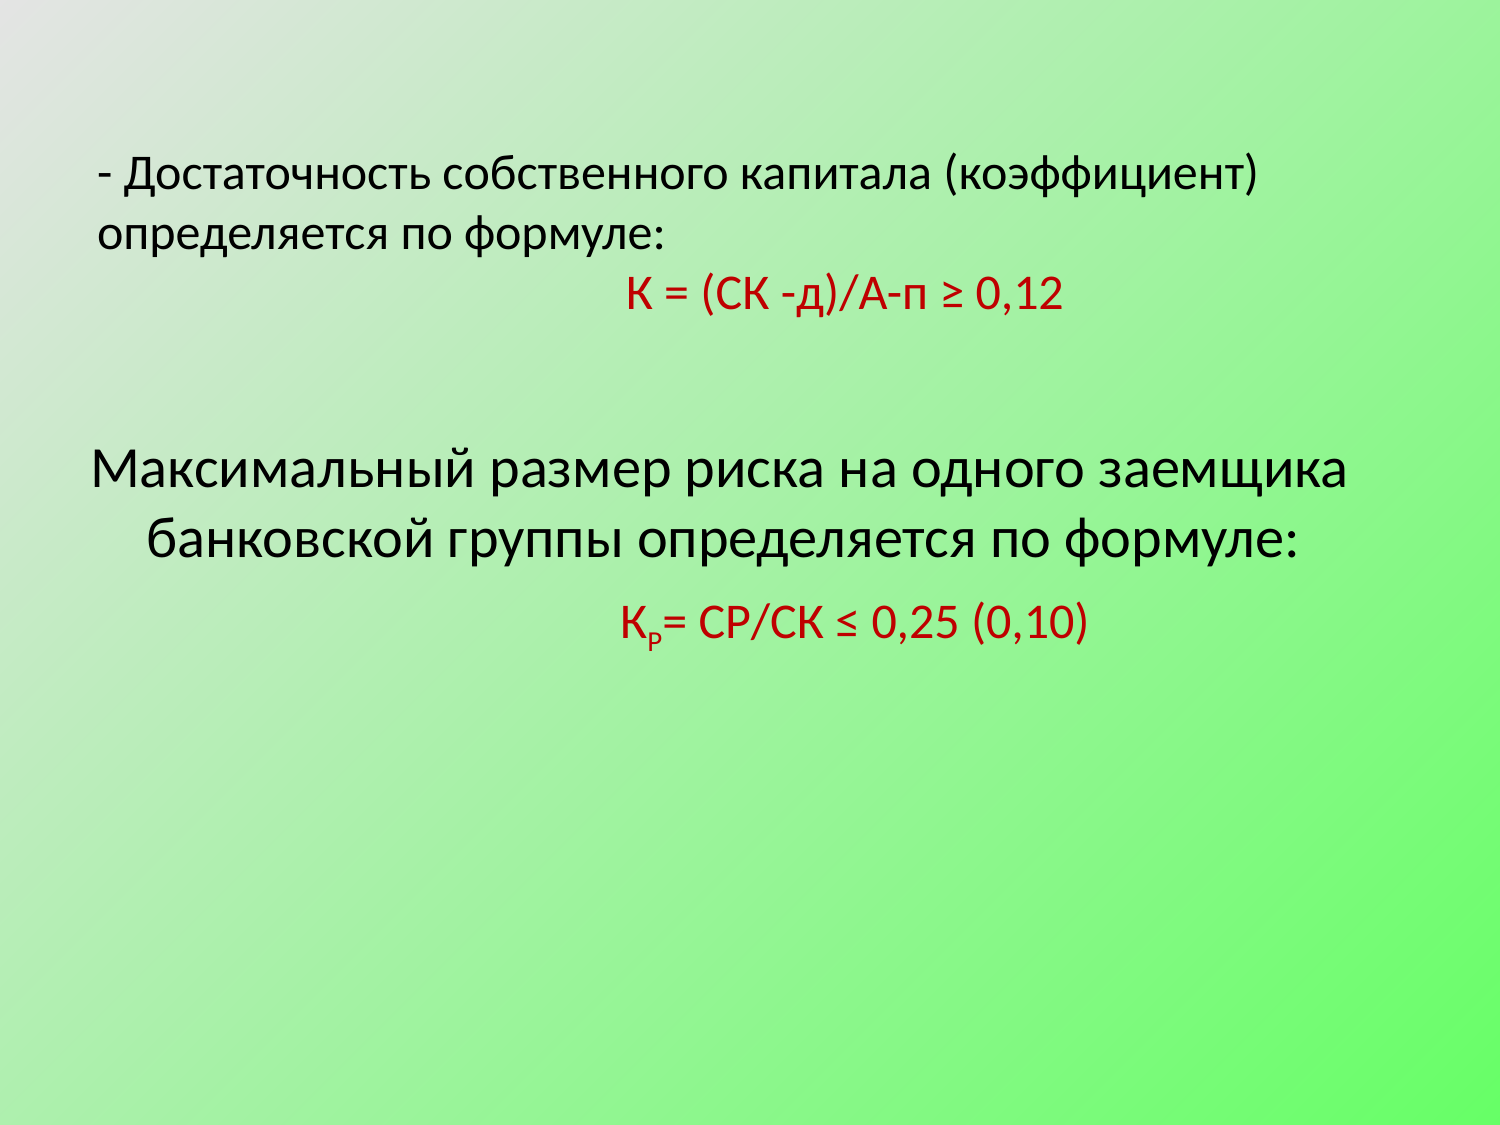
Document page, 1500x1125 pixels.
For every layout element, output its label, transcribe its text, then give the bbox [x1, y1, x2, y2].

title - Достаточность собственного капитала (коэффициент) определяется по формуле: К = (СК -д)/А-п ≥ 0,12 [81, 105, 1433, 354]
list Максимальный размер риска на одного заемщика банковской группы определяется по формуле: КР= СР/СК ≤ 0,25 (0,10) [74, 421, 1426, 1006]
